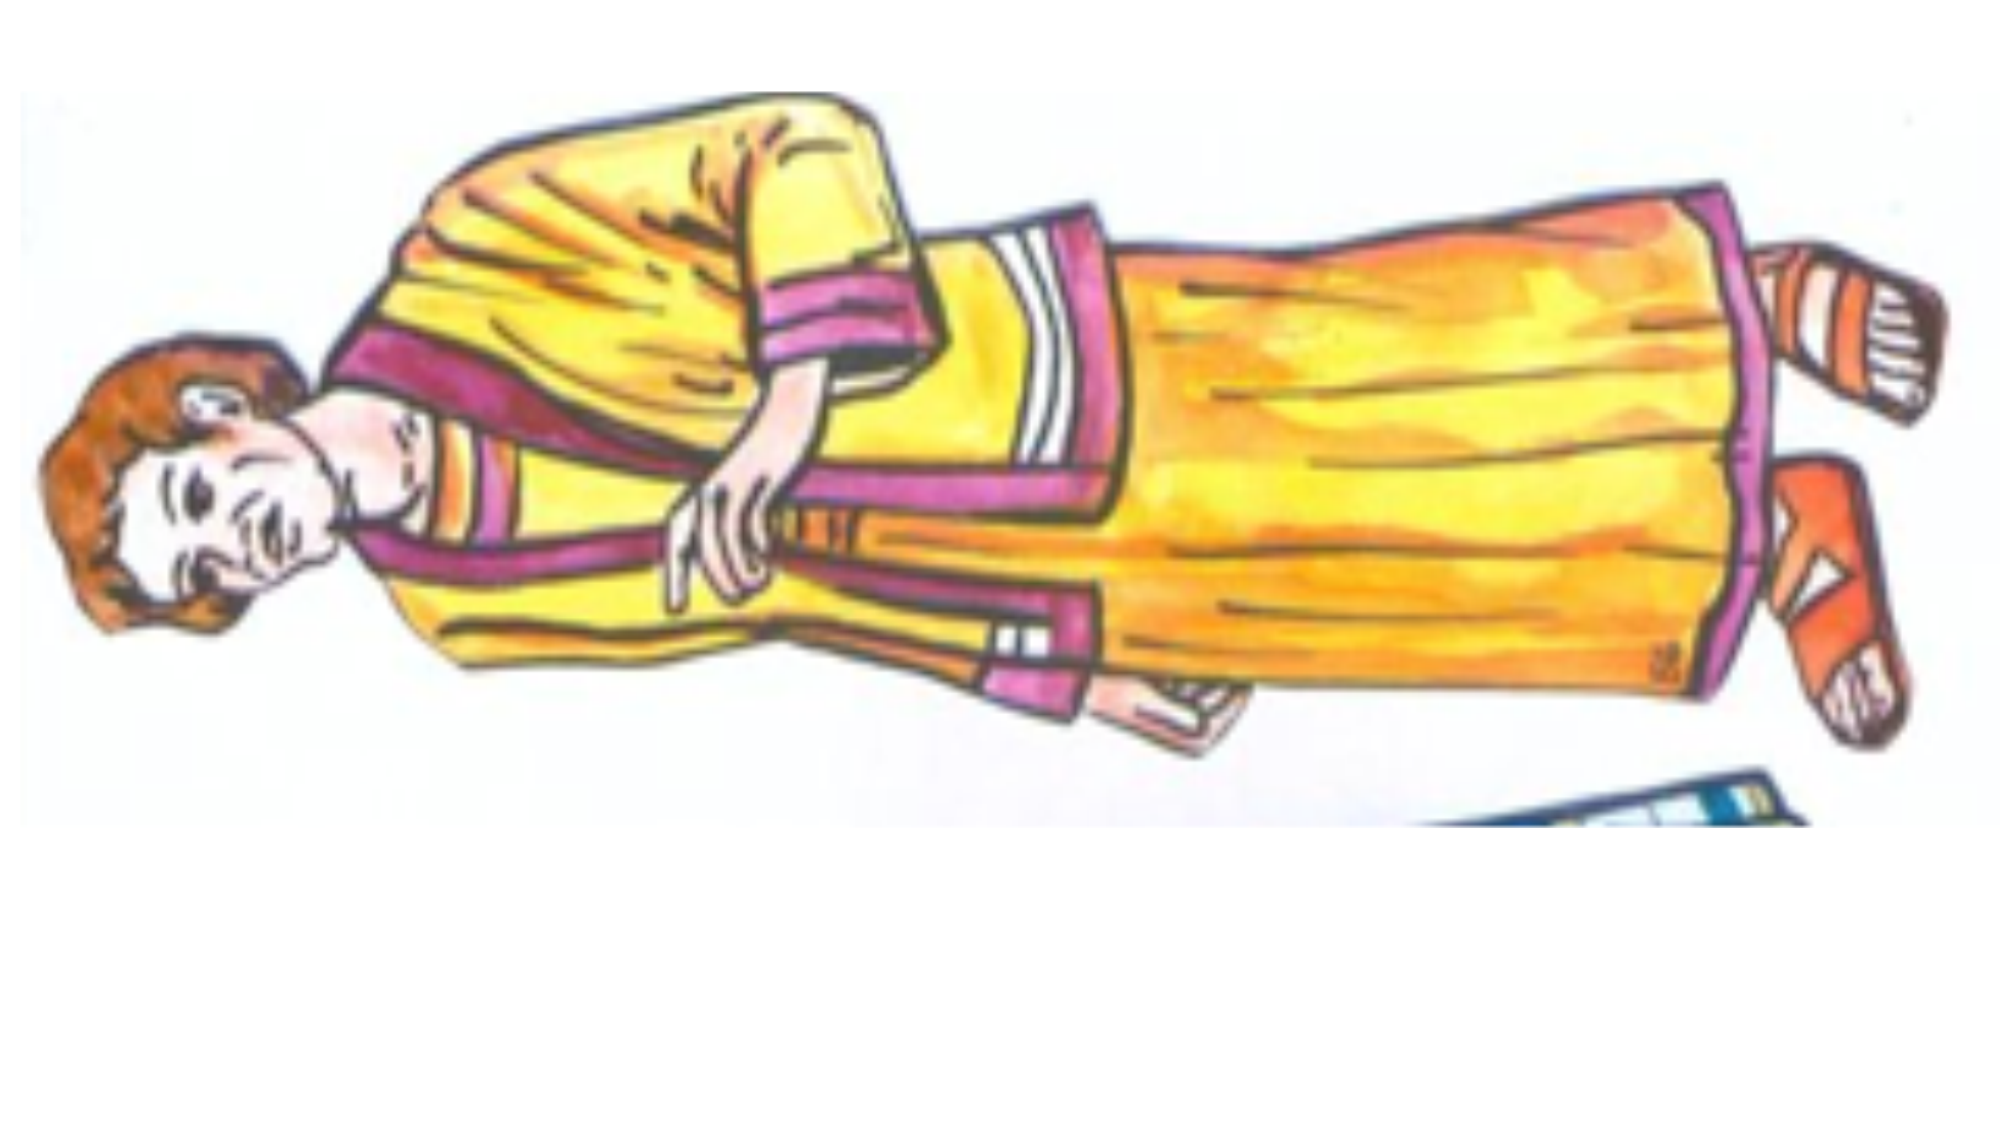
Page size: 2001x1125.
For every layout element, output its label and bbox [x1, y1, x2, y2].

picture [19, 90, 2000, 828]
